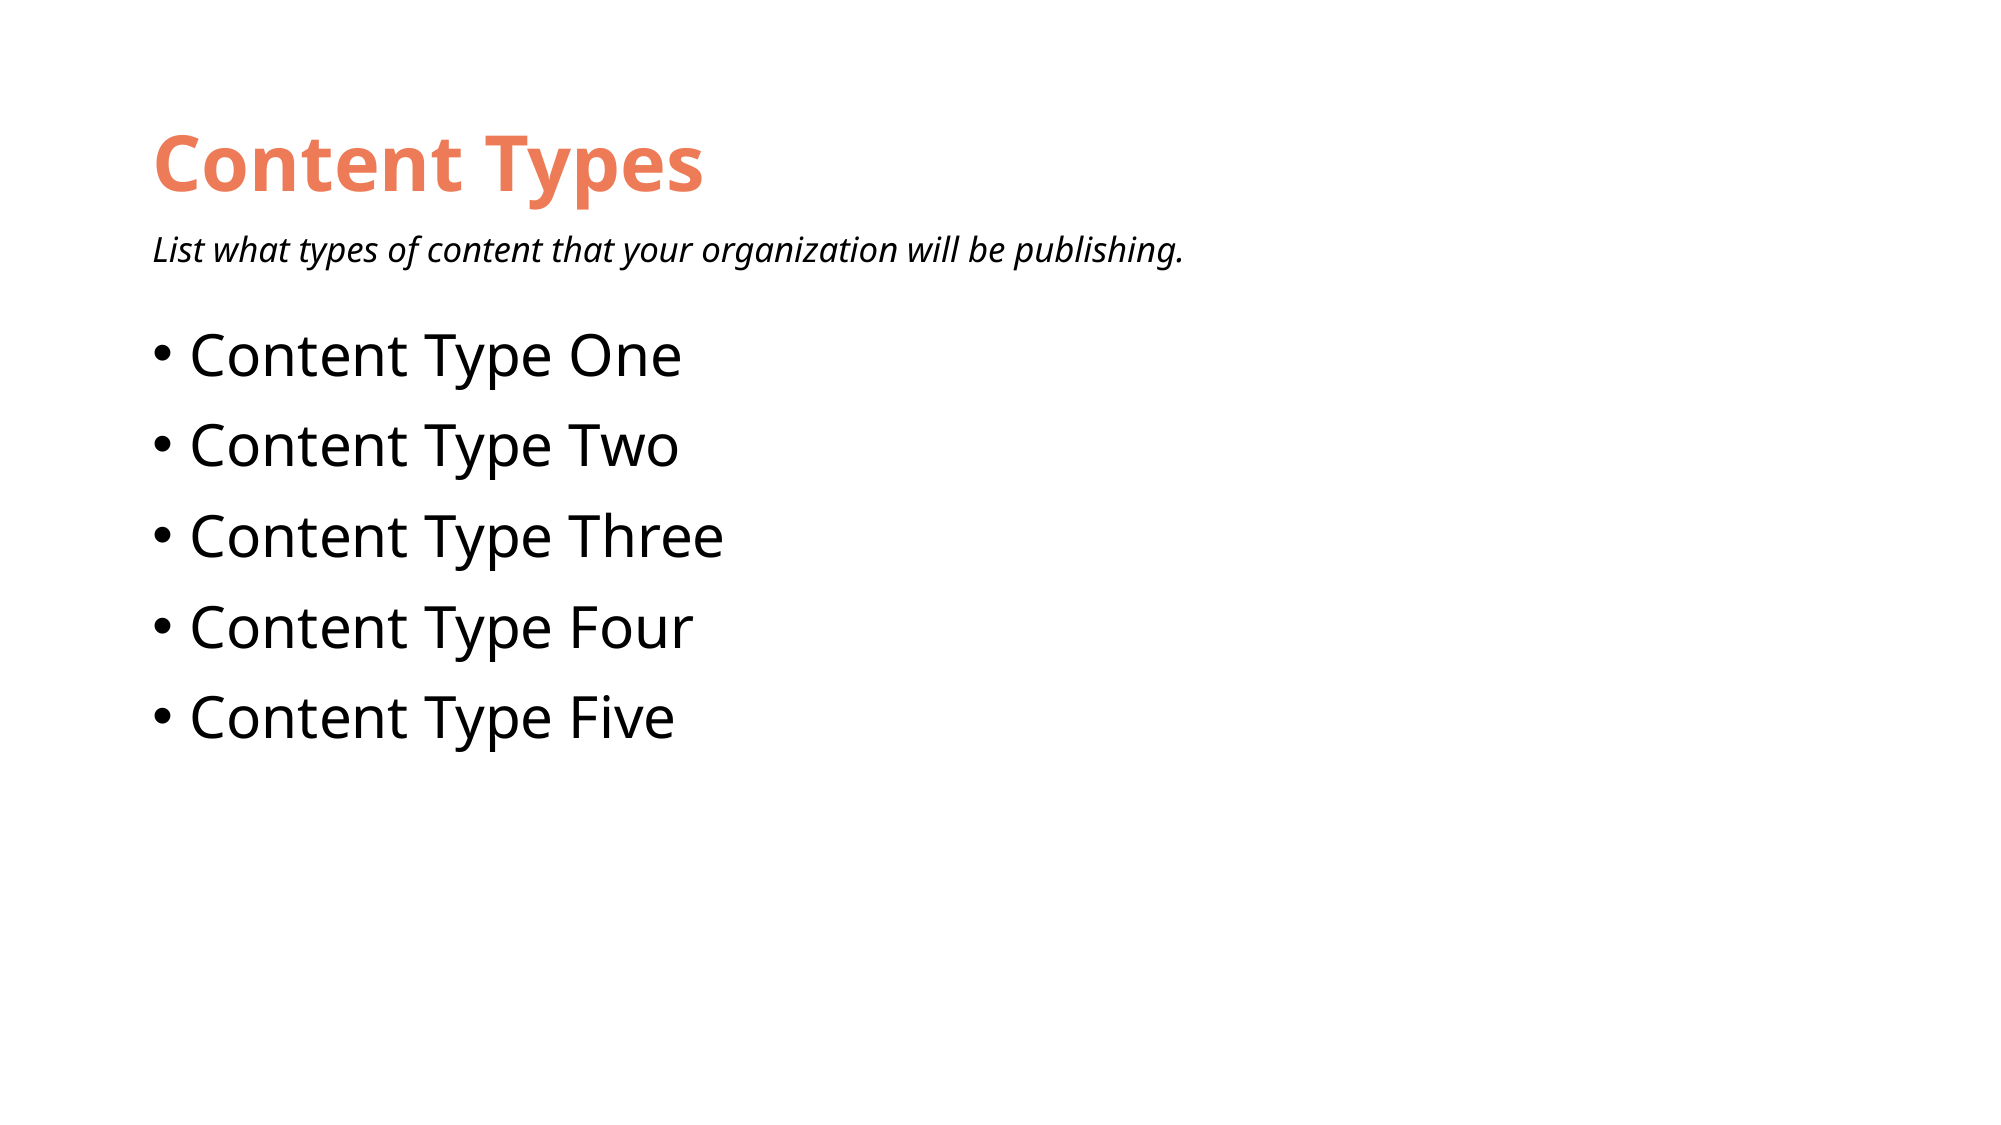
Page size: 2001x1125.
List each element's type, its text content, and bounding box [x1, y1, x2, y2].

title Content Types List what types of content that your organization will be publishing. [137, 59, 1863, 278]
list Content Type One Content Type Two Content Type Three Content Type Four Content Type Five [137, 310, 1863, 1025]
